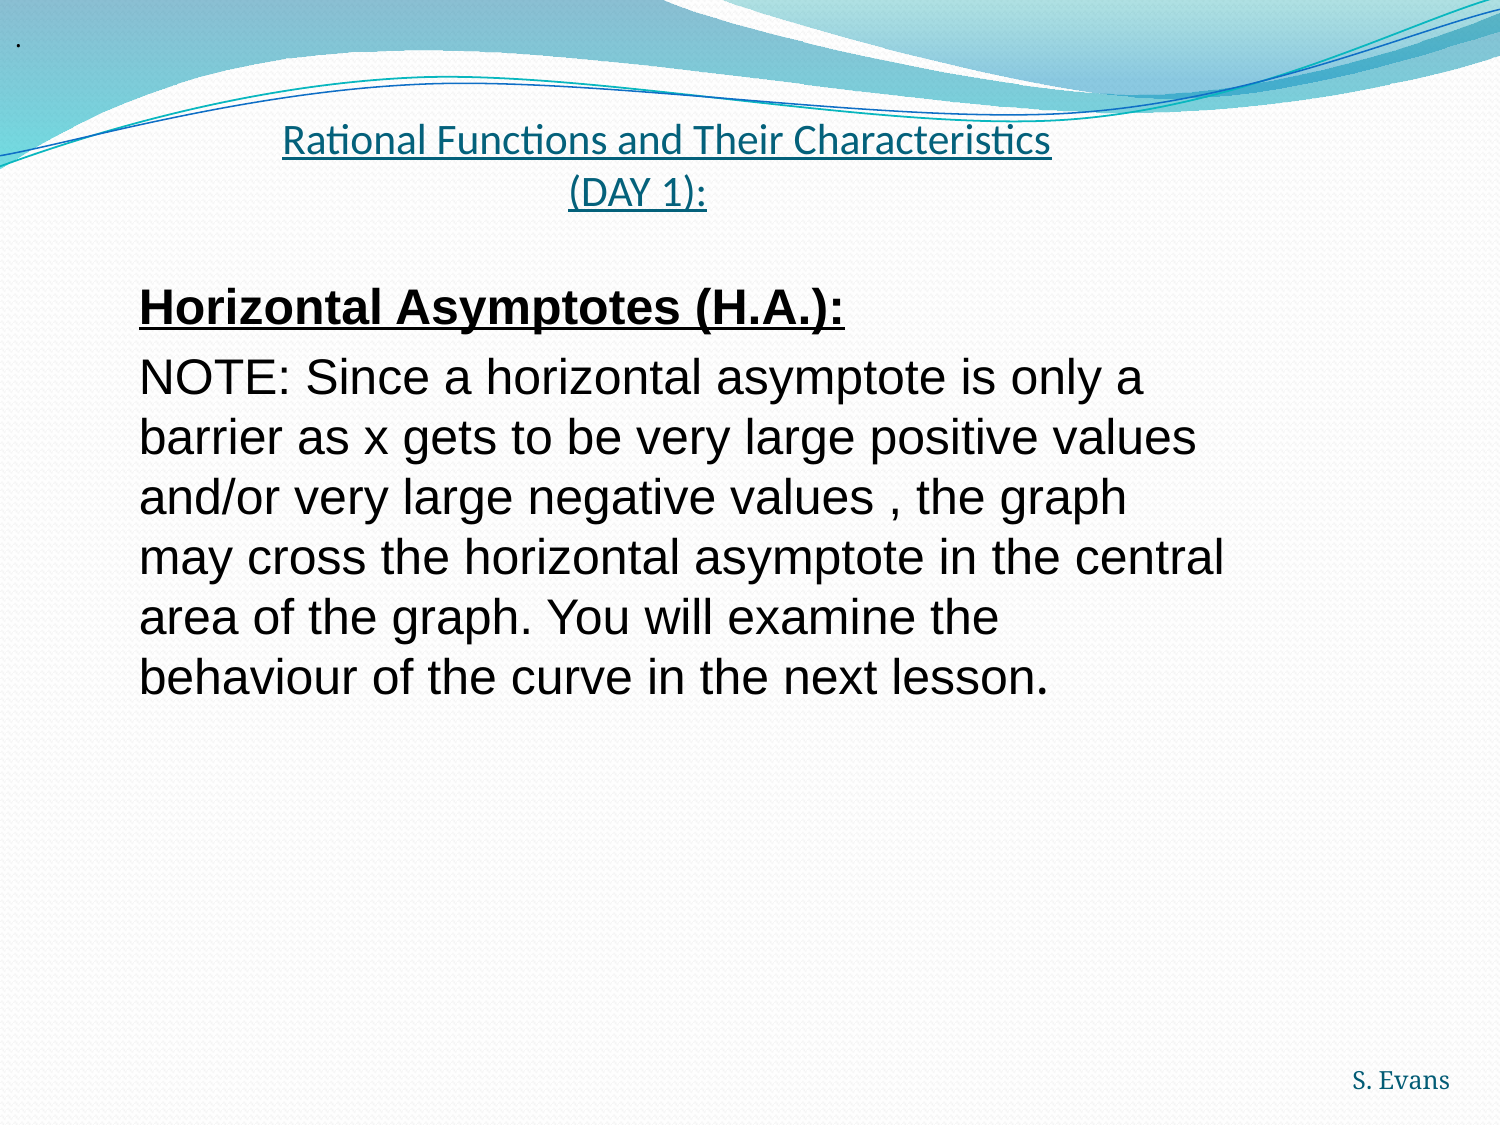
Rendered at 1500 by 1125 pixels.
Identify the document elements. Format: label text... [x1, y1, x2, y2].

footer S. Evans [1352, 1035, 1453, 1095]
text_box . [0, 14, 44, 60]
title Rational Functions and Their Characteristics (DAY 1): [194, 101, 1081, 267]
list Horizontal Asymptotes (H.A.): NOTE: Since a horizontal asymptote is only a barrier as x gets to be very large positive values and/or very large negative values , the graph may cross the horizontal asymptote in the central area of the graph. You will examine the behaviour of the curve in the next lesson. [123, 267, 1247, 1071]
